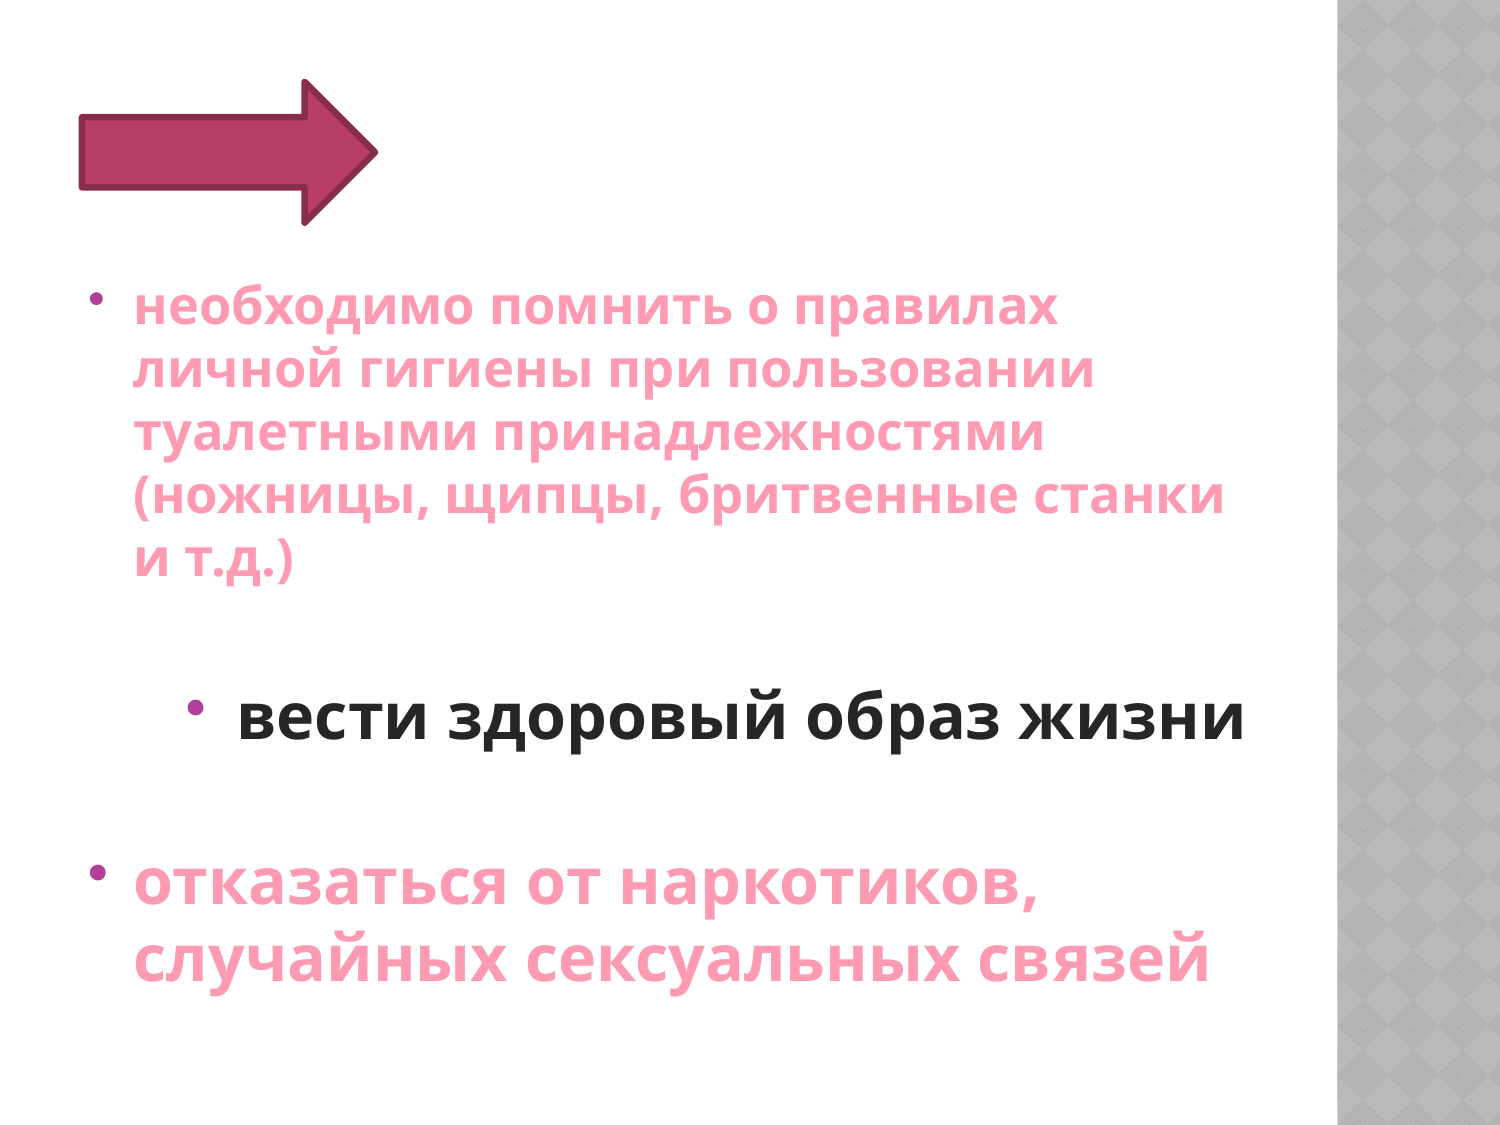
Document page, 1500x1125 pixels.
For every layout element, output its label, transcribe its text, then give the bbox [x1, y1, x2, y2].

text_box [78, 78, 379, 226]
list необходимо помнить о правилах личной гигиены при пользовании туалетными принадлежностями (ножницы, щипцы, бритвенные станки и т.д.) вести здоровый образ жизни отказаться от наркотиков, случайных сексуальных связей [75, 264, 1263, 1059]
